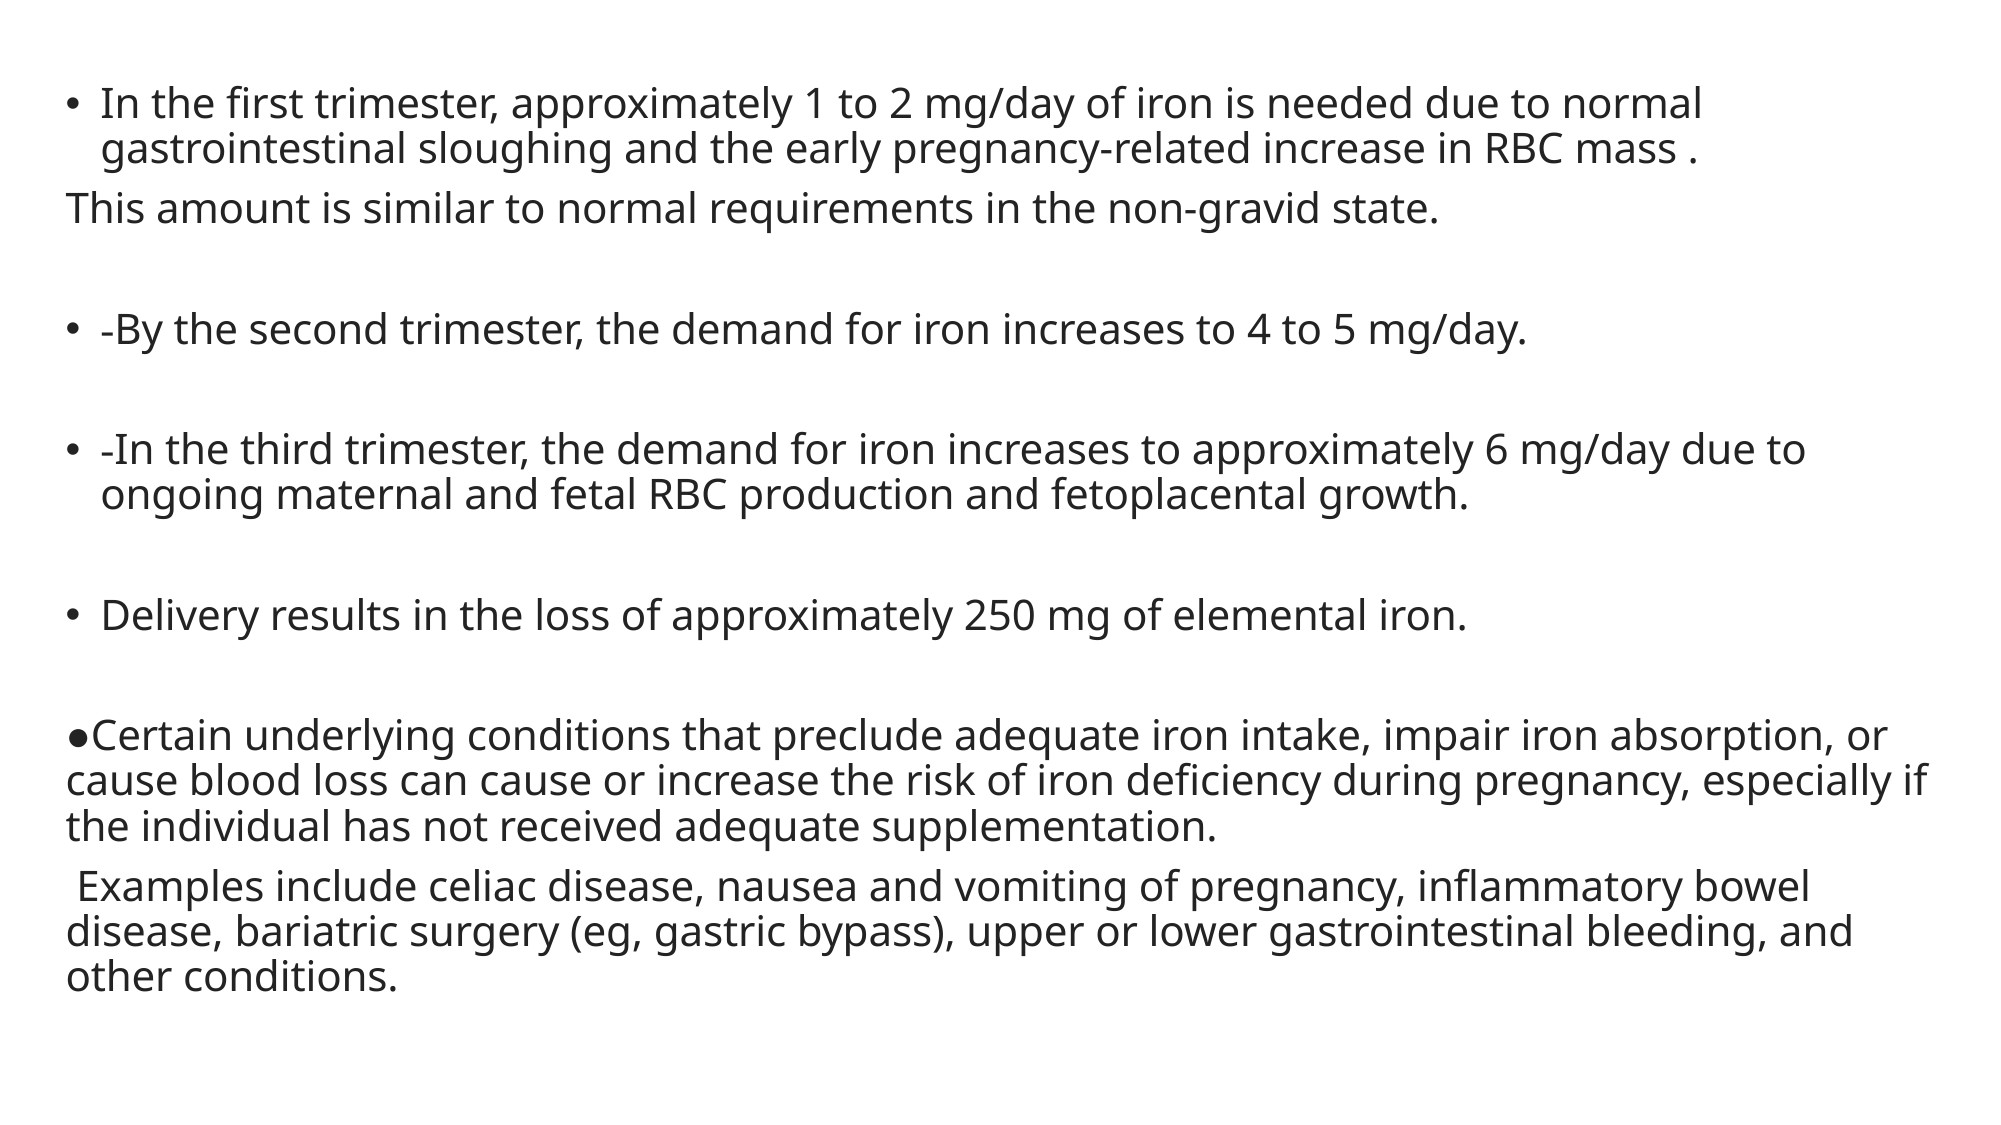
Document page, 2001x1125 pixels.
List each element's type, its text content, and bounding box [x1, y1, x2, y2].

list In the first trimester, approximately 1 to 2 mg/day of iron is needed due to normal gastrointestinal sloughing and the early pregnancy-related increase in RBC mass . This amount is similar to normal requirements in the non-gravid state. -By the second trimester, the demand for iron increases to 4 to 5 mg/day. -In the third trimester, the demand for iron increases to approximately 6 mg/day due to ongoing maternal and fetal RBC production and fetoplacental growth. Delivery results in the loss of approximately 250 mg of elemental iron. ●Certain underlying conditions that preclude adequate iron intake, impair iron absorption, or cause blood loss can cause or increase the risk of iron deficiency during pregnancy, especially if the individual has not received adequate supplementation. Examples include celiac disease, nausea and vomiting of pregnancy, inflammatory bowel disease, bariatric surgery (eg, gastric bypass), upper or lower gastrointestinal bleeding, and other conditions. [50, 75, 1950, 1014]
